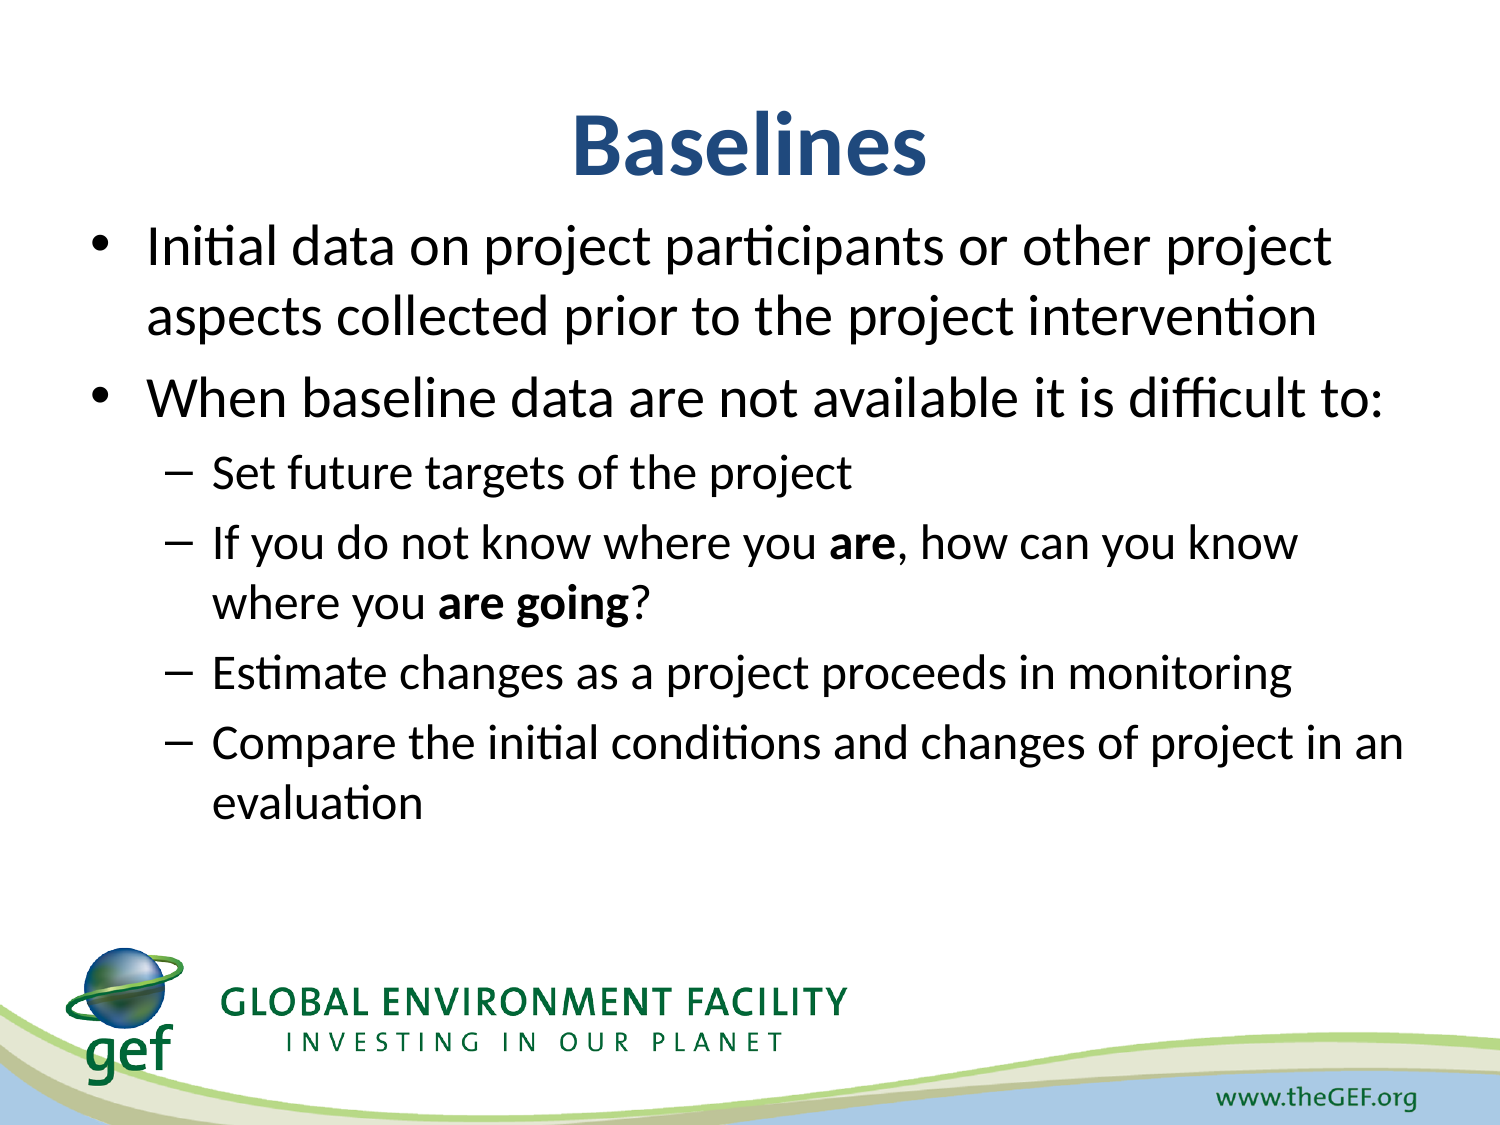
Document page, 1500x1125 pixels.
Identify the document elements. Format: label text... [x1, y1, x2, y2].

picture [0, 920, 1500, 1125]
title Baselines [74, 44, 1426, 199]
list Initial data on project participants or other project aspects collected prior to the project intervention When baseline data are not available it is difficult to: Set future targets of the project If you do not know where you are, how can you know where you are going? Estimate changes as a project proceeds in monitoring Compare the initial conditions and changes of project in an evaluation [74, 199, 1426, 981]
